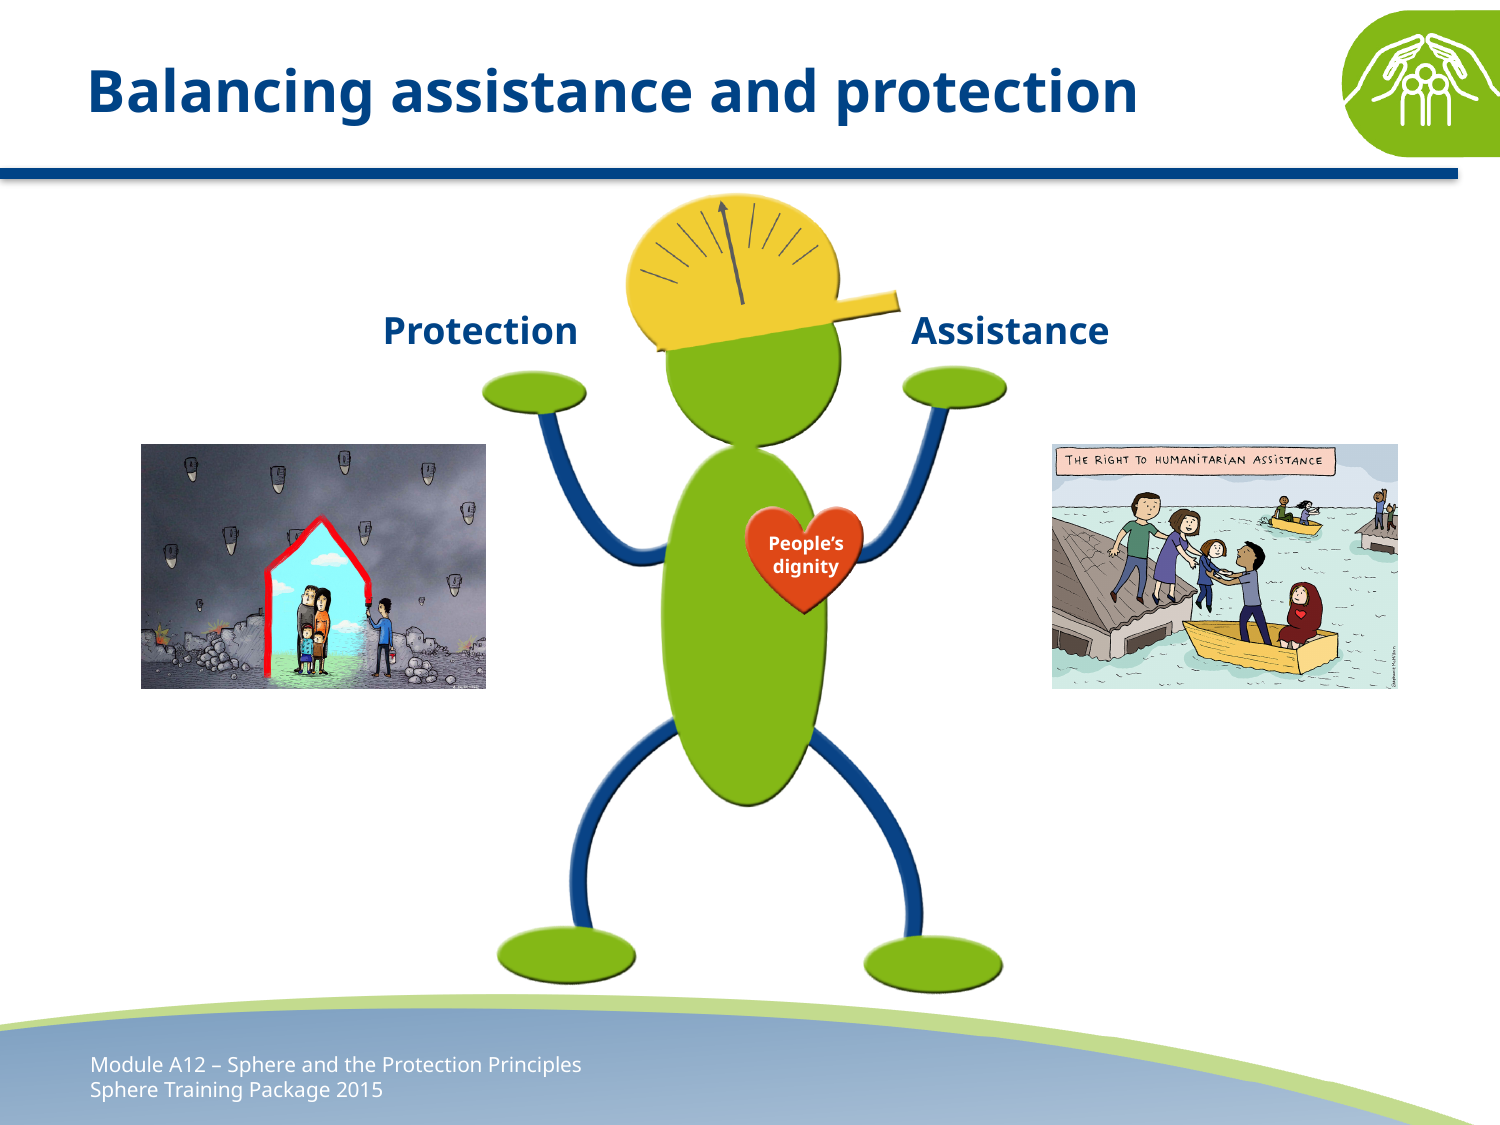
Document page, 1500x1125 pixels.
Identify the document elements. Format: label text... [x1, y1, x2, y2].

footer Module A12 – Sphere and the Protection Principles Sphere Training Package 2015 [75, 1046, 1072, 1107]
picture [0, 177, 1500, 1125]
title Balancing assistance and protection [75, 0, 1335, 178]
picture [1051, 444, 1398, 690]
text_box Assistance [1036, 299, 1194, 381]
picture [1335, 9, 1500, 158]
list Protection [367, 299, 447, 381]
